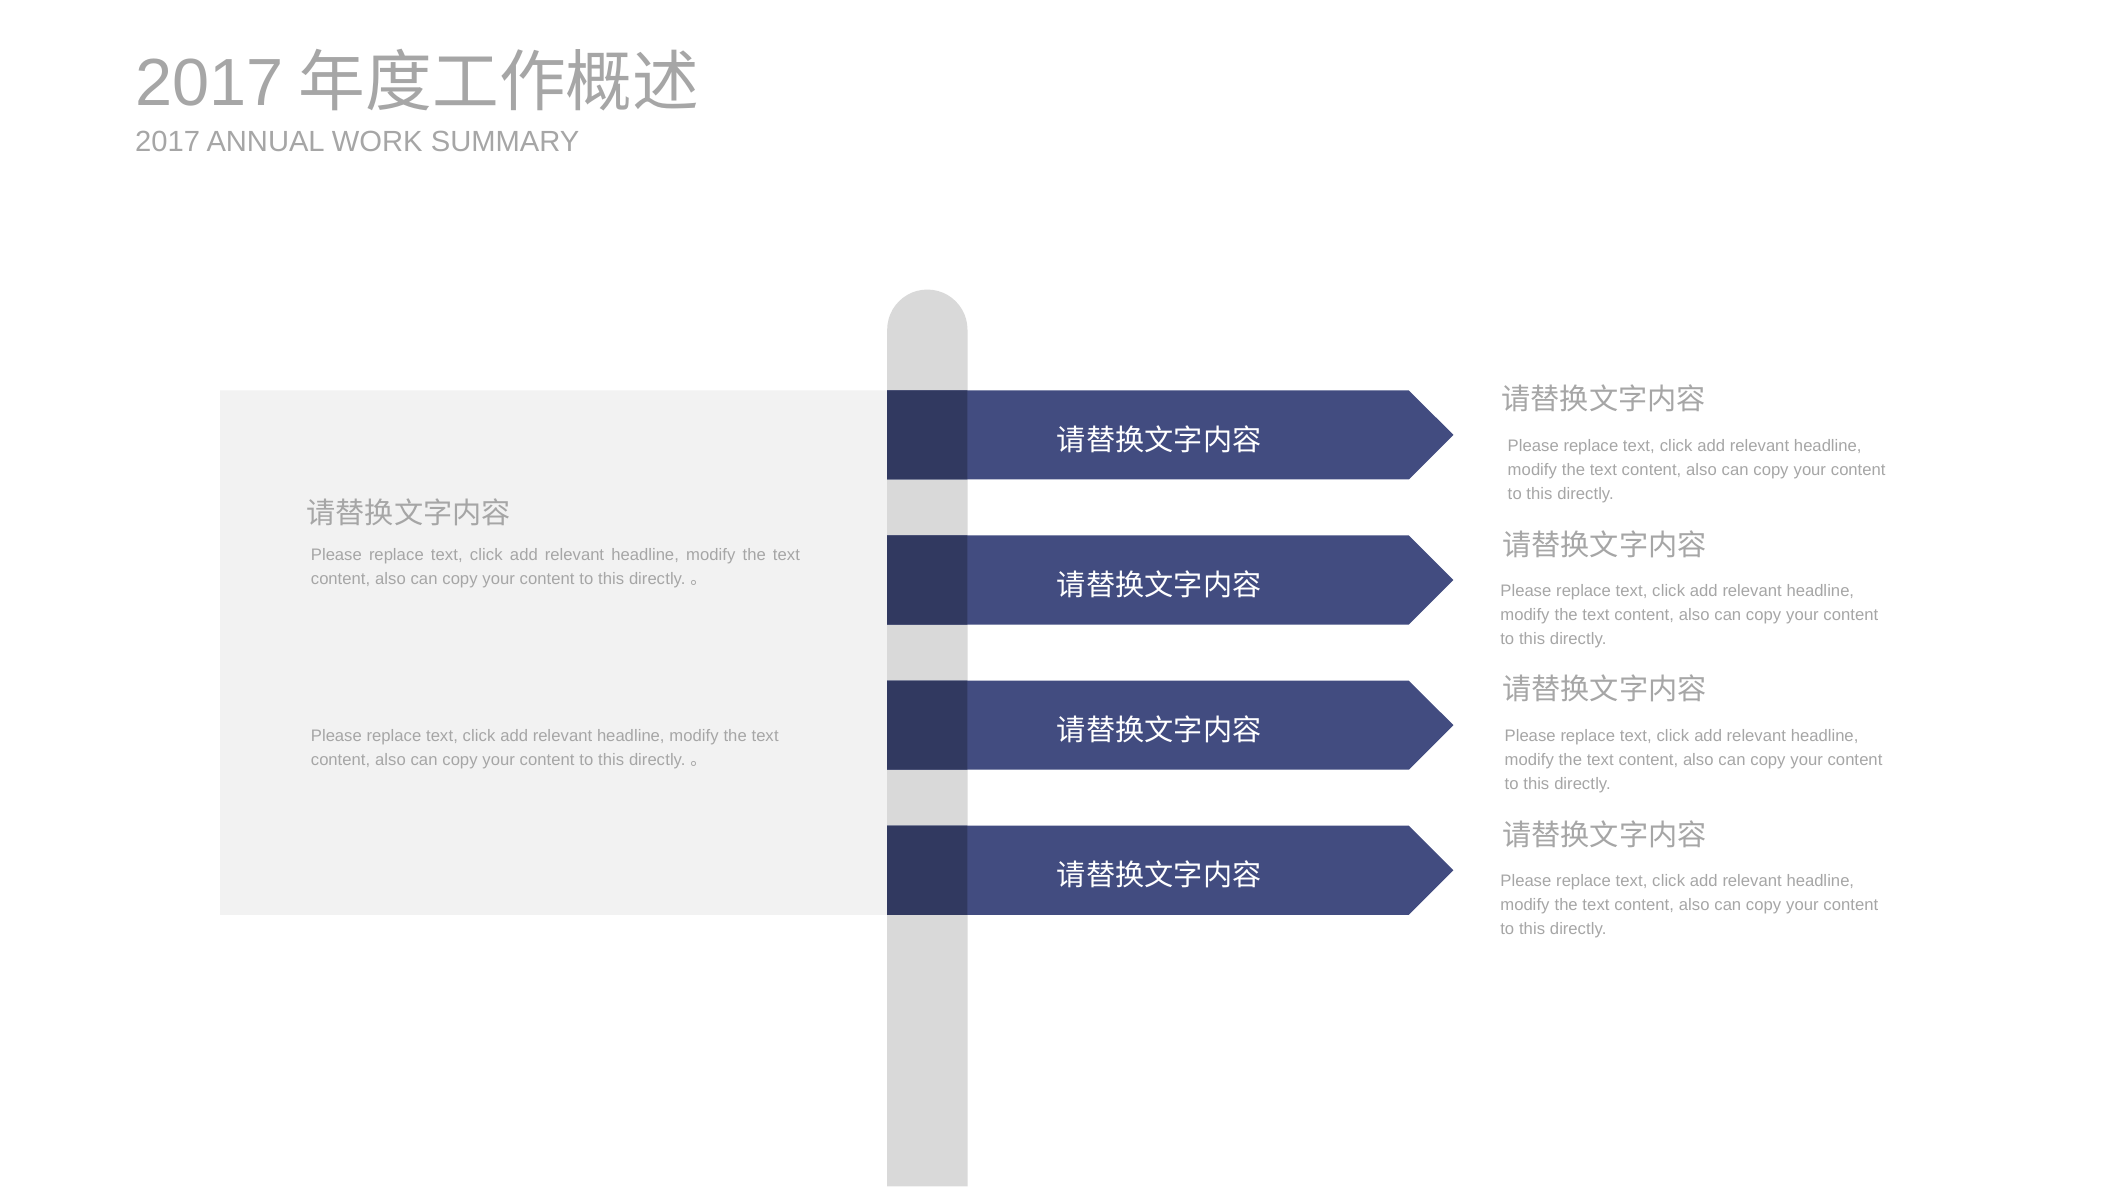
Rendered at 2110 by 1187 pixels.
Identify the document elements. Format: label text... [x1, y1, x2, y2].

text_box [1485, 801, 1896, 945]
text_box [887, 480, 969, 535]
text_box [886, 915, 969, 1187]
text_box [1485, 366, 1903, 510]
text_box [887, 770, 969, 825]
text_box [220, 390, 887, 915]
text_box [887, 825, 1454, 915]
text_box [887, 625, 969, 680]
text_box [887, 680, 1454, 770]
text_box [887, 535, 1454, 625]
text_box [1485, 656, 1900, 800]
text_box 2017 ANNUAL WORK SUMMARY [135, 122, 596, 158]
text_box [886, 288, 969, 390]
text_box 2017年度工作概述 [135, 38, 783, 119]
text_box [887, 390, 1454, 480]
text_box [1485, 511, 1896, 655]
